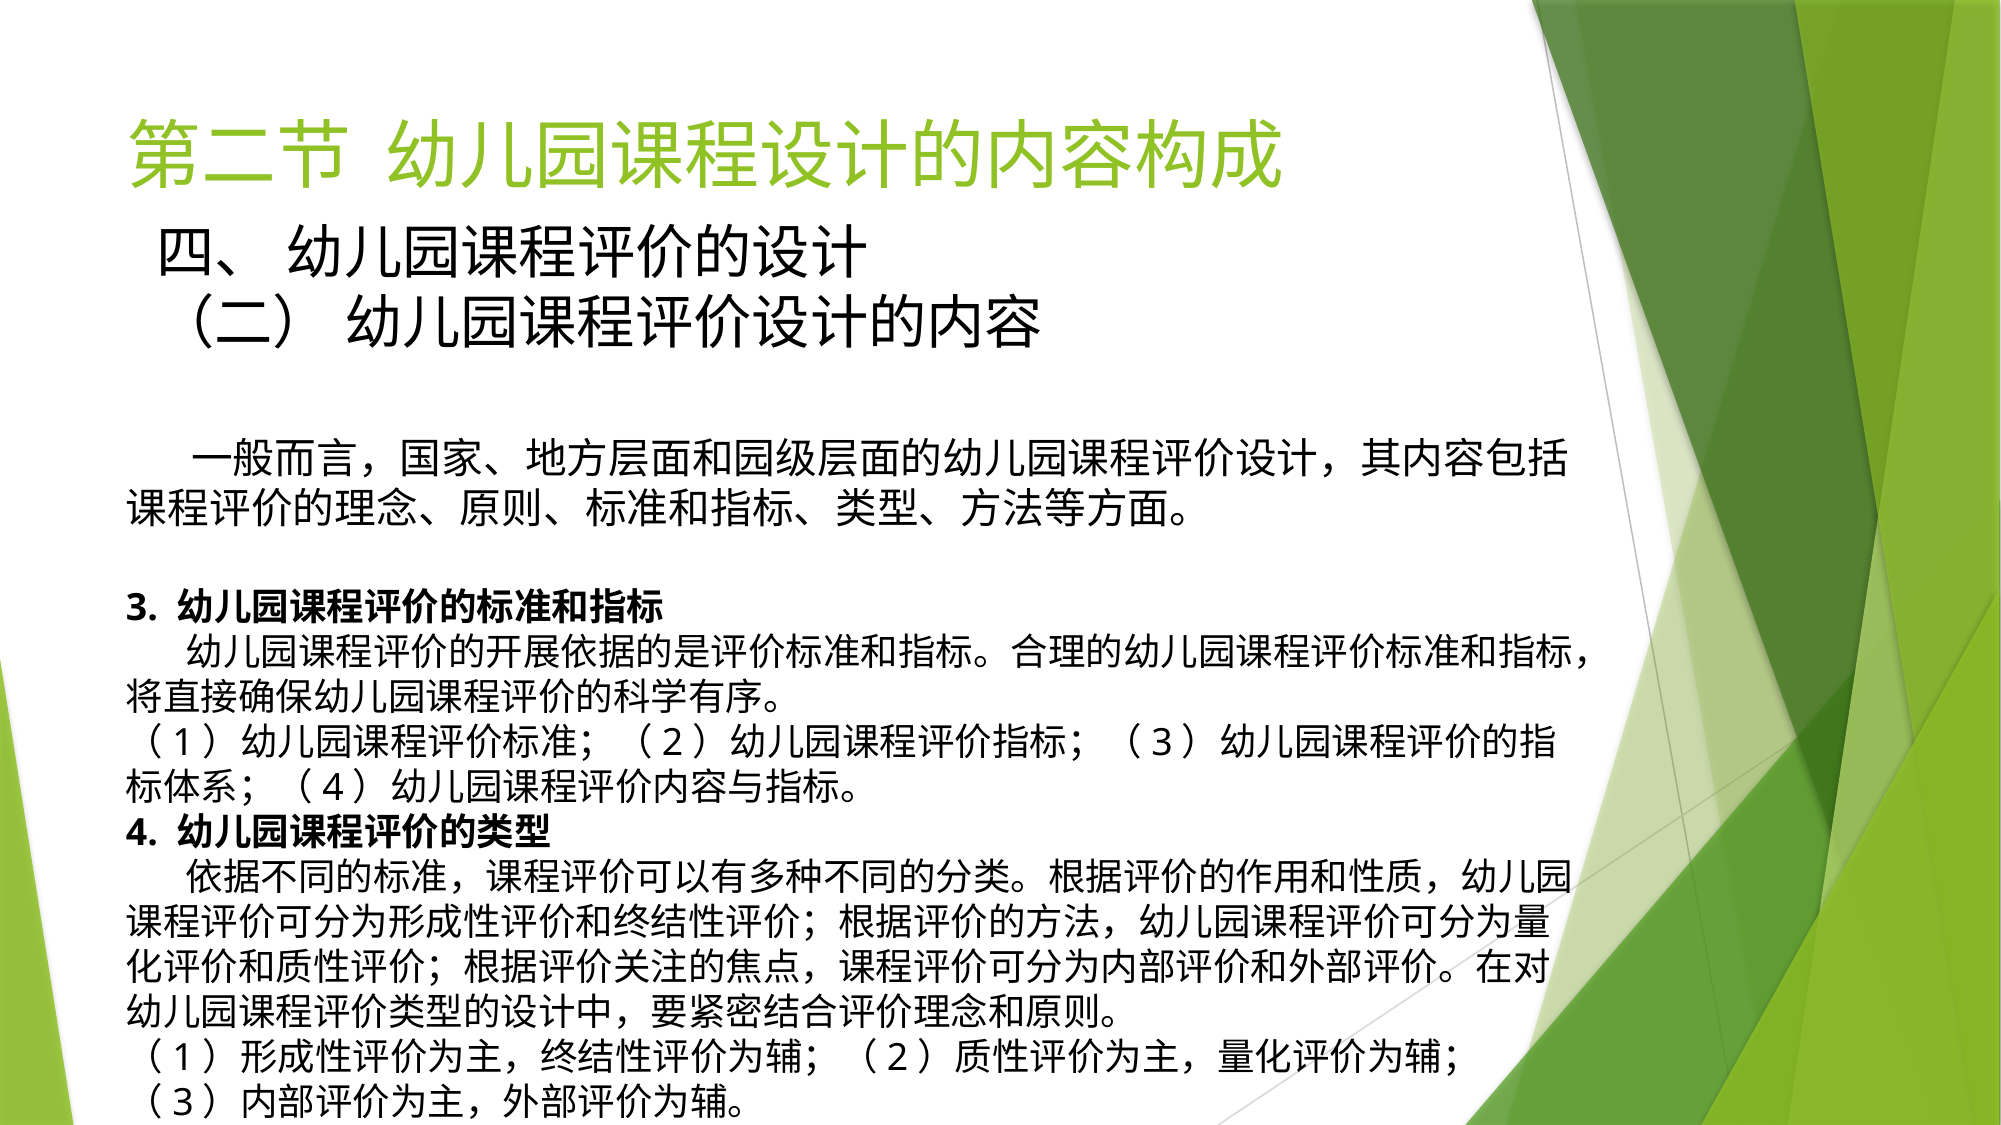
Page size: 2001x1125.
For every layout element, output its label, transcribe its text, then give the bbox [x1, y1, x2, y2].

text_box 一般而言，国家、地方层面和园级层面的幼儿园课程评价设计，其内容包括课程评价的理念、原则、标准和指标、类型、方法等方面。 3. 幼儿园课程评价的标准和指标 幼儿园课程评价的开展依据的是评价标准和指标。合理的幼儿园课程评价标准和指标，将直接确保幼儿园课程评价的科学有序。 （1）幼儿园课程评价标准；（2）幼儿园课程评价指标；（3）幼儿园课程评价的指标体系；（4）幼儿园课程评价内容与指标。 4. 幼儿园课程评价的类型 依据不同的标准，课程评价可以有多种不同的分类。根据评价的作用和性质，幼儿园课程评价可分为形成性评价和终结性评价；根据评价的方法，幼儿园课程评价可分为量化评价和质性评价；根据评价关注的焦点，课程评价可分为内部评价和外部评价。在对幼儿园课程评价类型的设计中，要紧密结合评价理念和原则。 （1）形成性评价为主，终结性评价为辅；（2）质性评价为主，量化评价为辅；（3）内部评价为主，外部评价为辅。 [111, 424, 1596, 1125]
text_box 四、 幼儿园课程评价的设计 （二） 幼儿园课程评价设计的内容 [141, 208, 1451, 363]
title 第二节 幼儿园课程设计的内容构成 [111, 99, 1522, 317]
